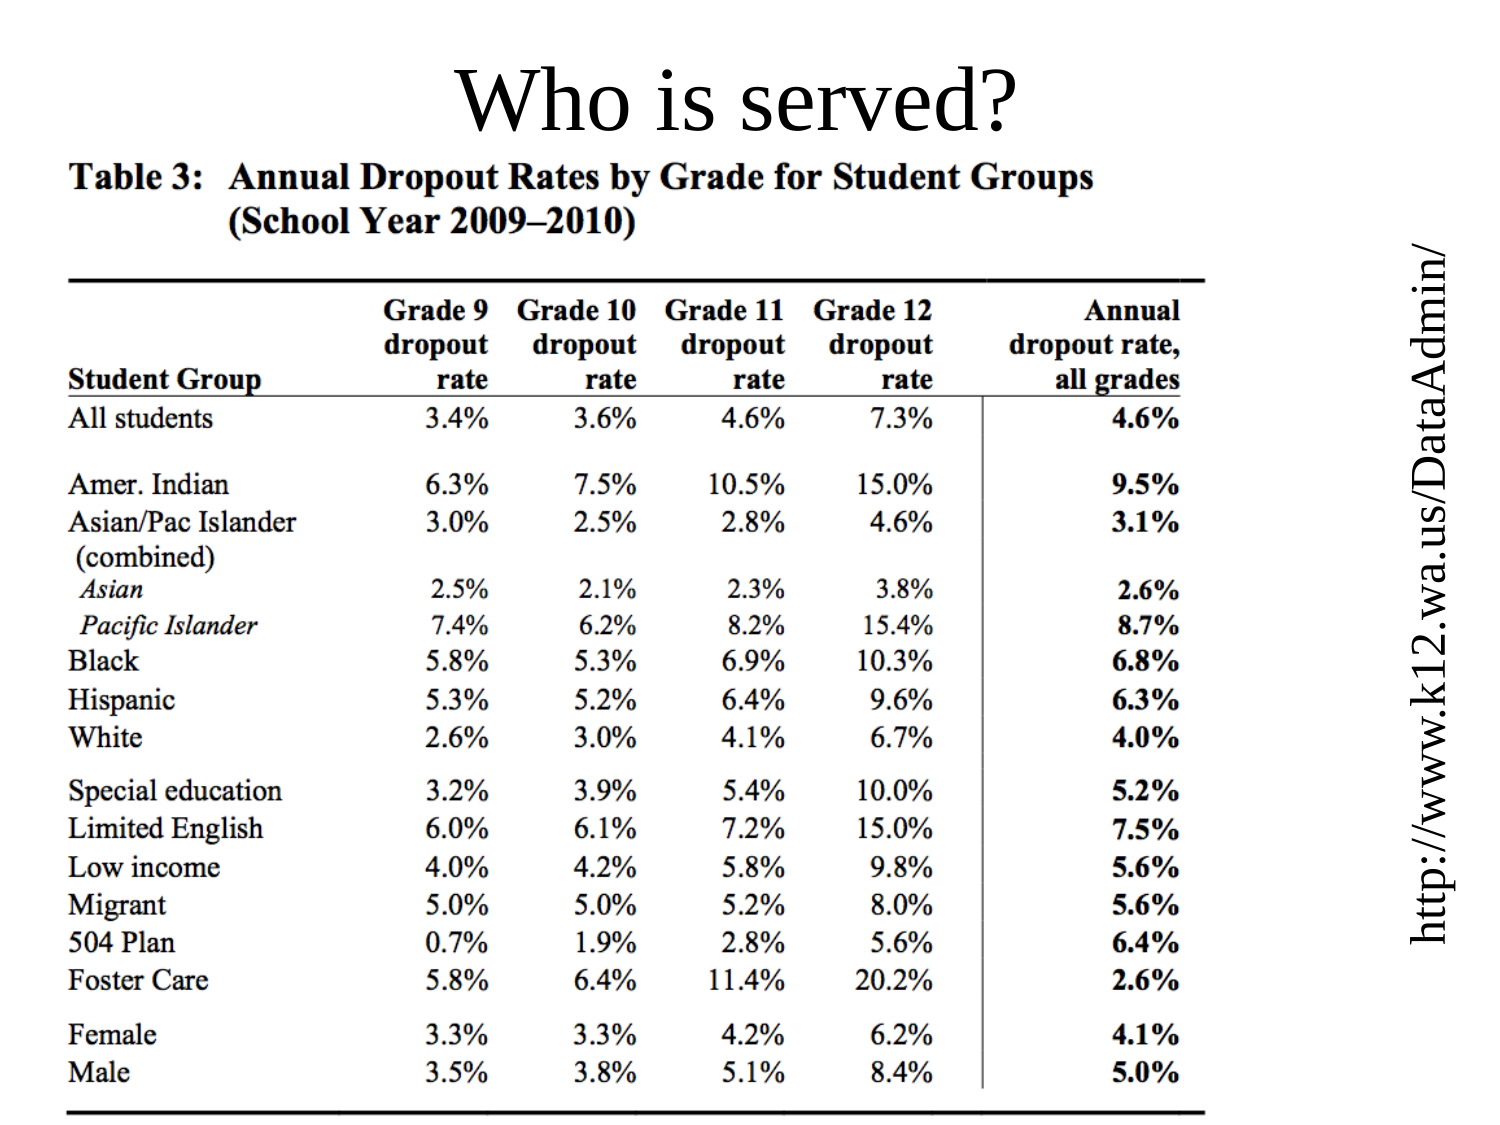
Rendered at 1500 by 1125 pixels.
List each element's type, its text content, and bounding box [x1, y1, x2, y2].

picture [49, 136, 1226, 1125]
text_box http://www.k12.wa.us/DataAdmin/ [1387, 228, 1463, 960]
text_box Who is served? [99, 0, 1375, 188]
